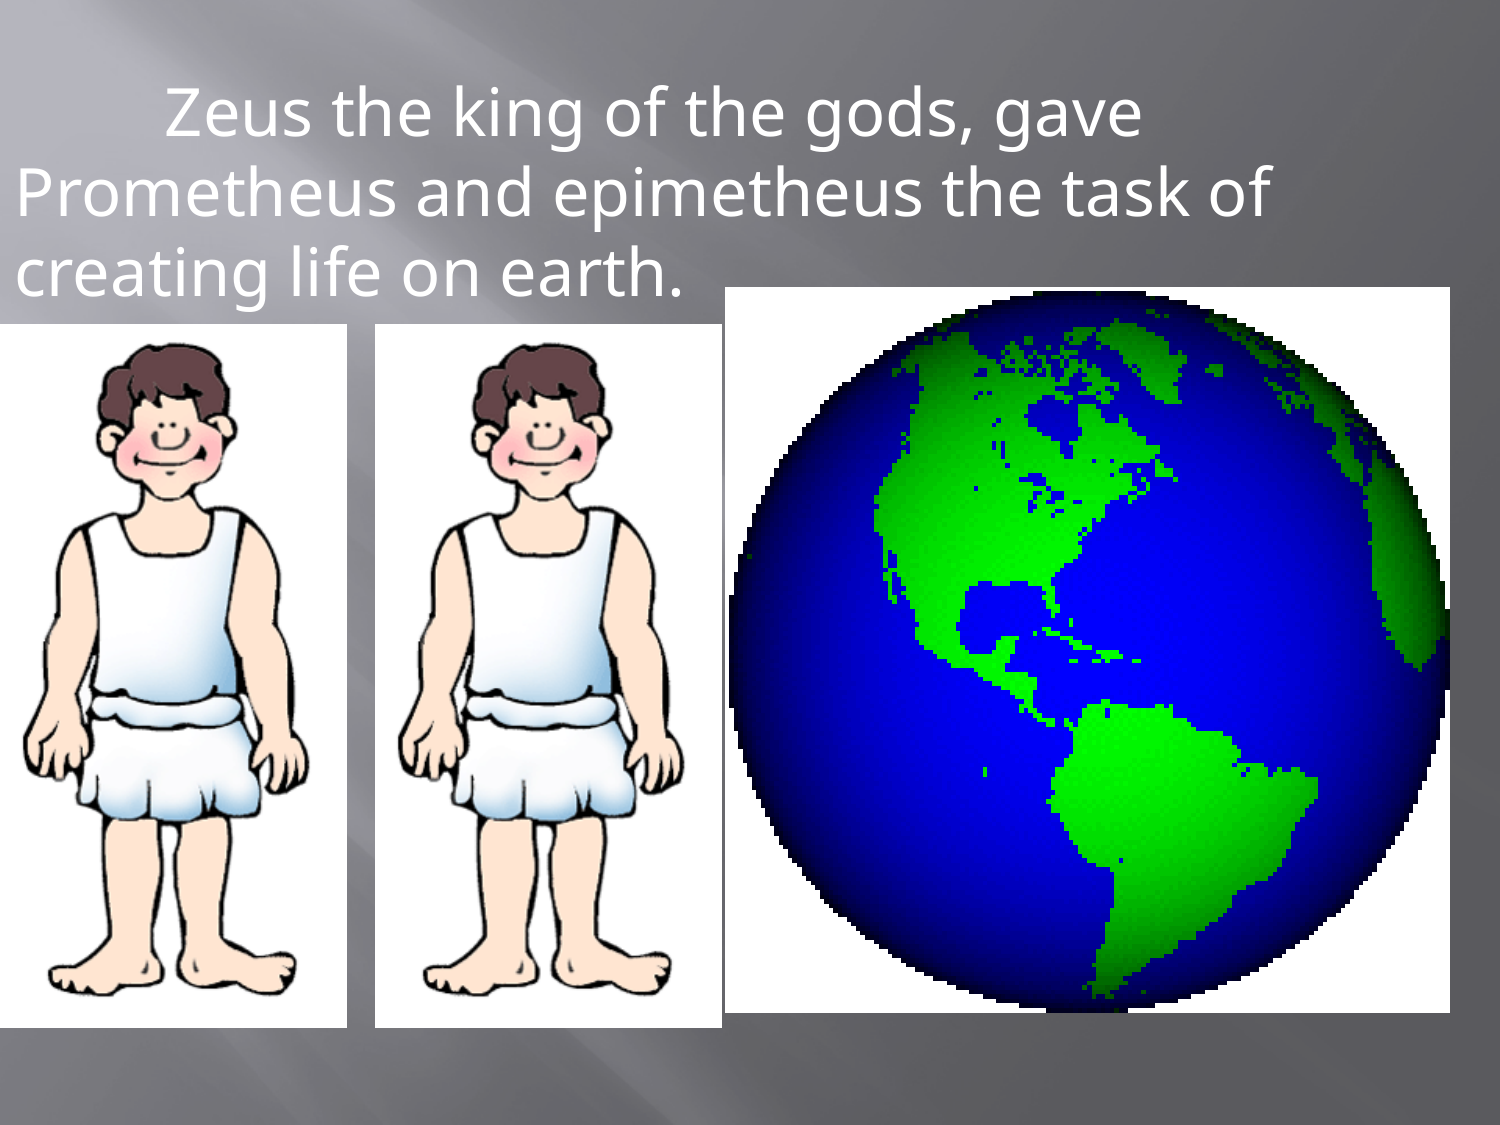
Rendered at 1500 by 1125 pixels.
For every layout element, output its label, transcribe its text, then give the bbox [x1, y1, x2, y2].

text_box Zeus the king of the gods, gave Prometheus and epimetheus the task of creating life on earth. [0, 62, 1438, 318]
picture [724, 287, 1451, 1013]
picture [374, 324, 723, 1029]
picture [0, 324, 348, 1029]
